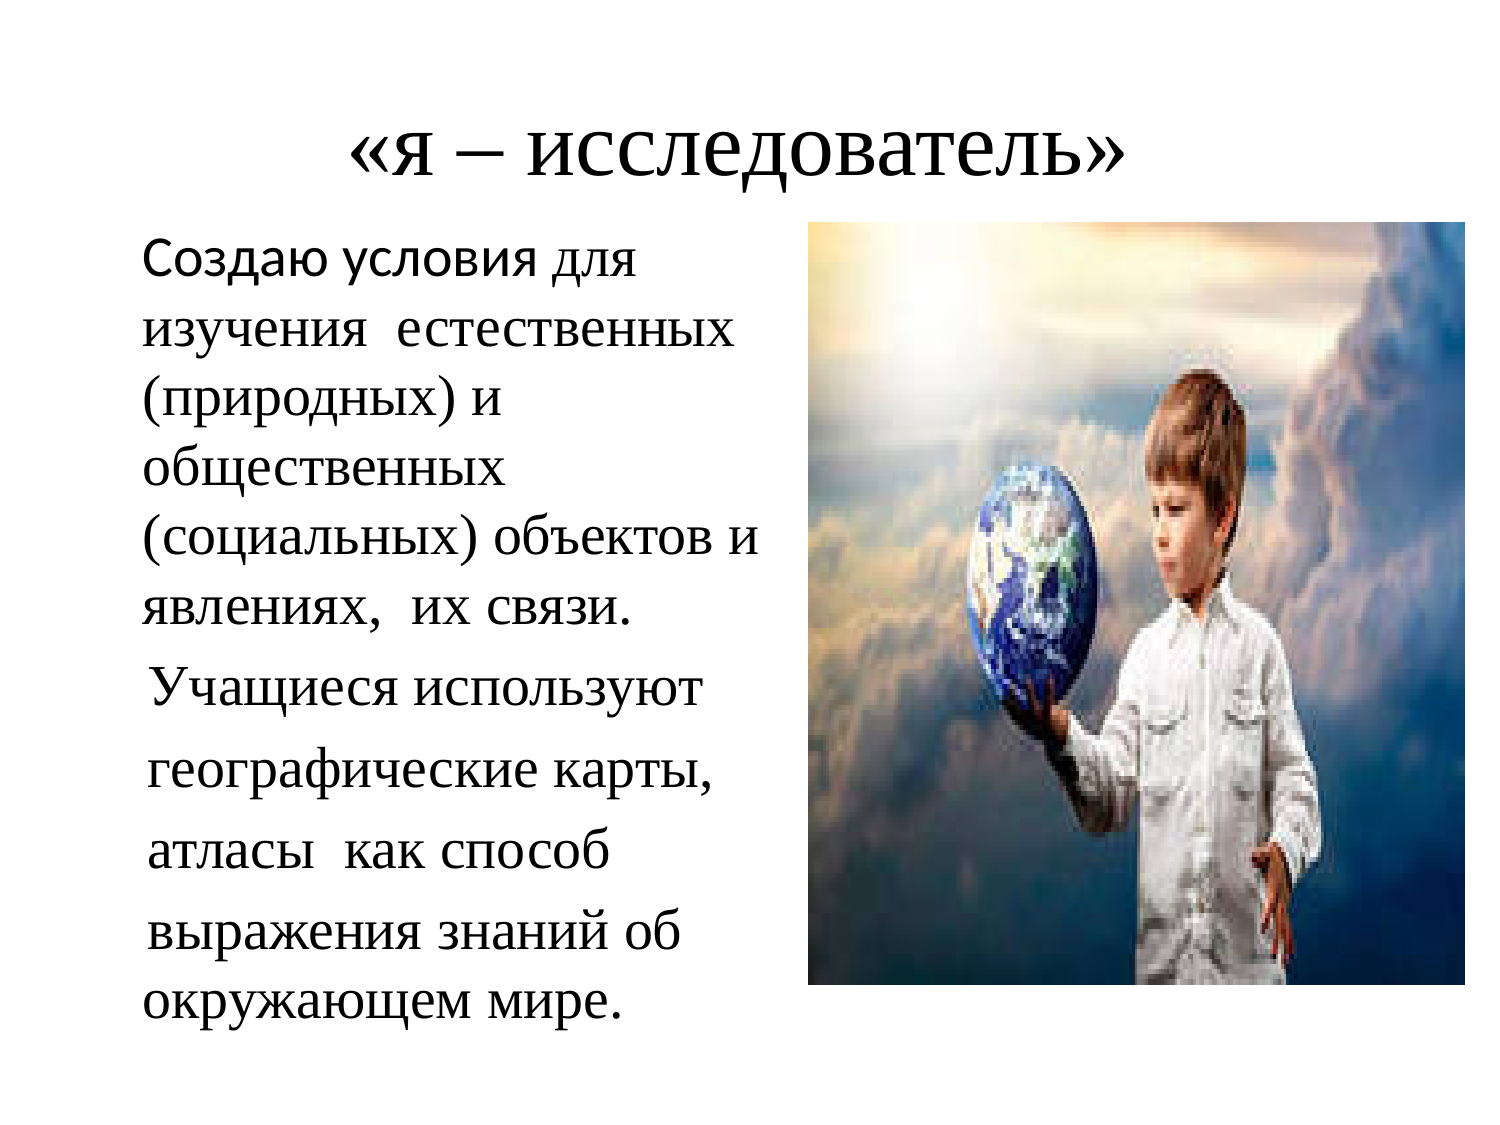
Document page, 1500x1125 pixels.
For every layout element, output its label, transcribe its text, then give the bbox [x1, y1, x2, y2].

list Создаю условия для изучения естественных (природных) и общественных (социальных) объектов и явлениях, их связи. Учащиеся используют географические карты, атласы как способ выражения знаний об окружающем мире. [75, 210, 821, 1055]
title «я – исследователь» [75, 45, 1425, 221]
picture [808, 222, 1466, 985]
